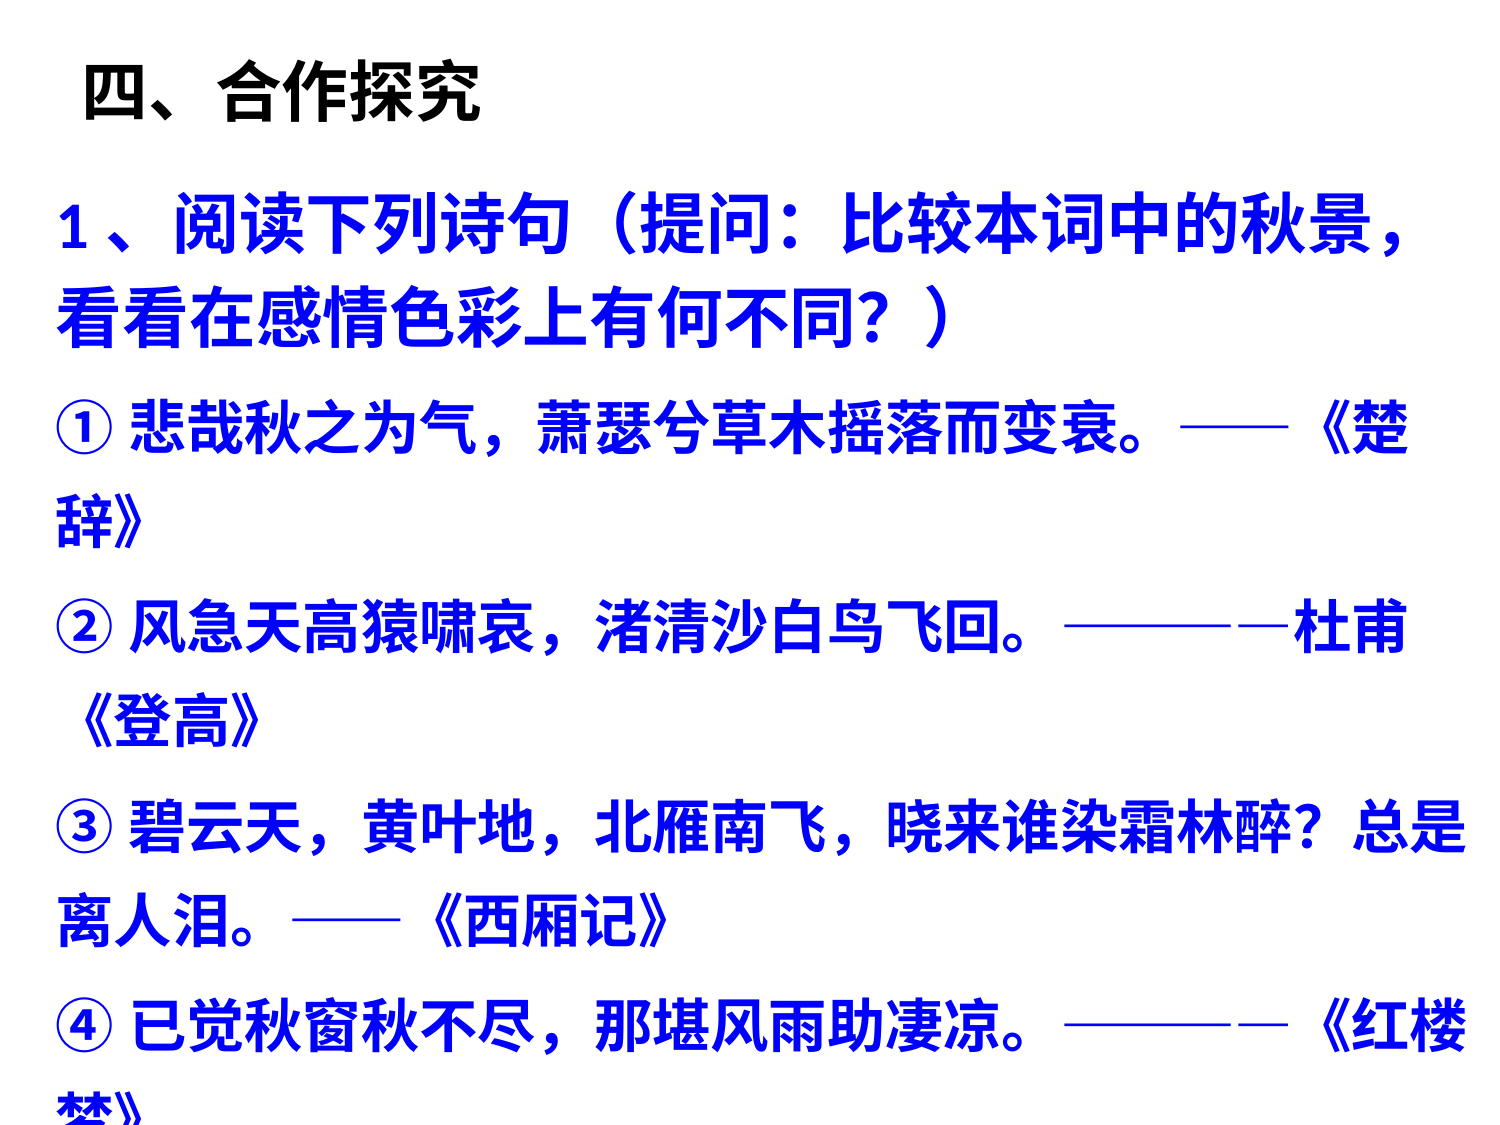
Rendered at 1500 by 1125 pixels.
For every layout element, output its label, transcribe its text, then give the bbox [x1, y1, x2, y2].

text_box 1、阅读下列诗句（提问：比较本词中的秋景，看看在感情色彩上有何不同？） ①悲哉秋之为气，萧瑟兮草木摇落而变衰。——《楚辞》 ②风急天高猿啸哀，渚清沙白鸟飞回。————杜甫《登高》 ③碧云天，黄叶地，北雁南飞，晓来谁染霜林醉？总是离人泪。——《西厢记》 ④已觉秋窗秋不尽，那堪风雨助凄凉。————《红楼梦》 [41, 160, 1500, 284]
text_box 四、合作探究 [66, 42, 497, 138]
